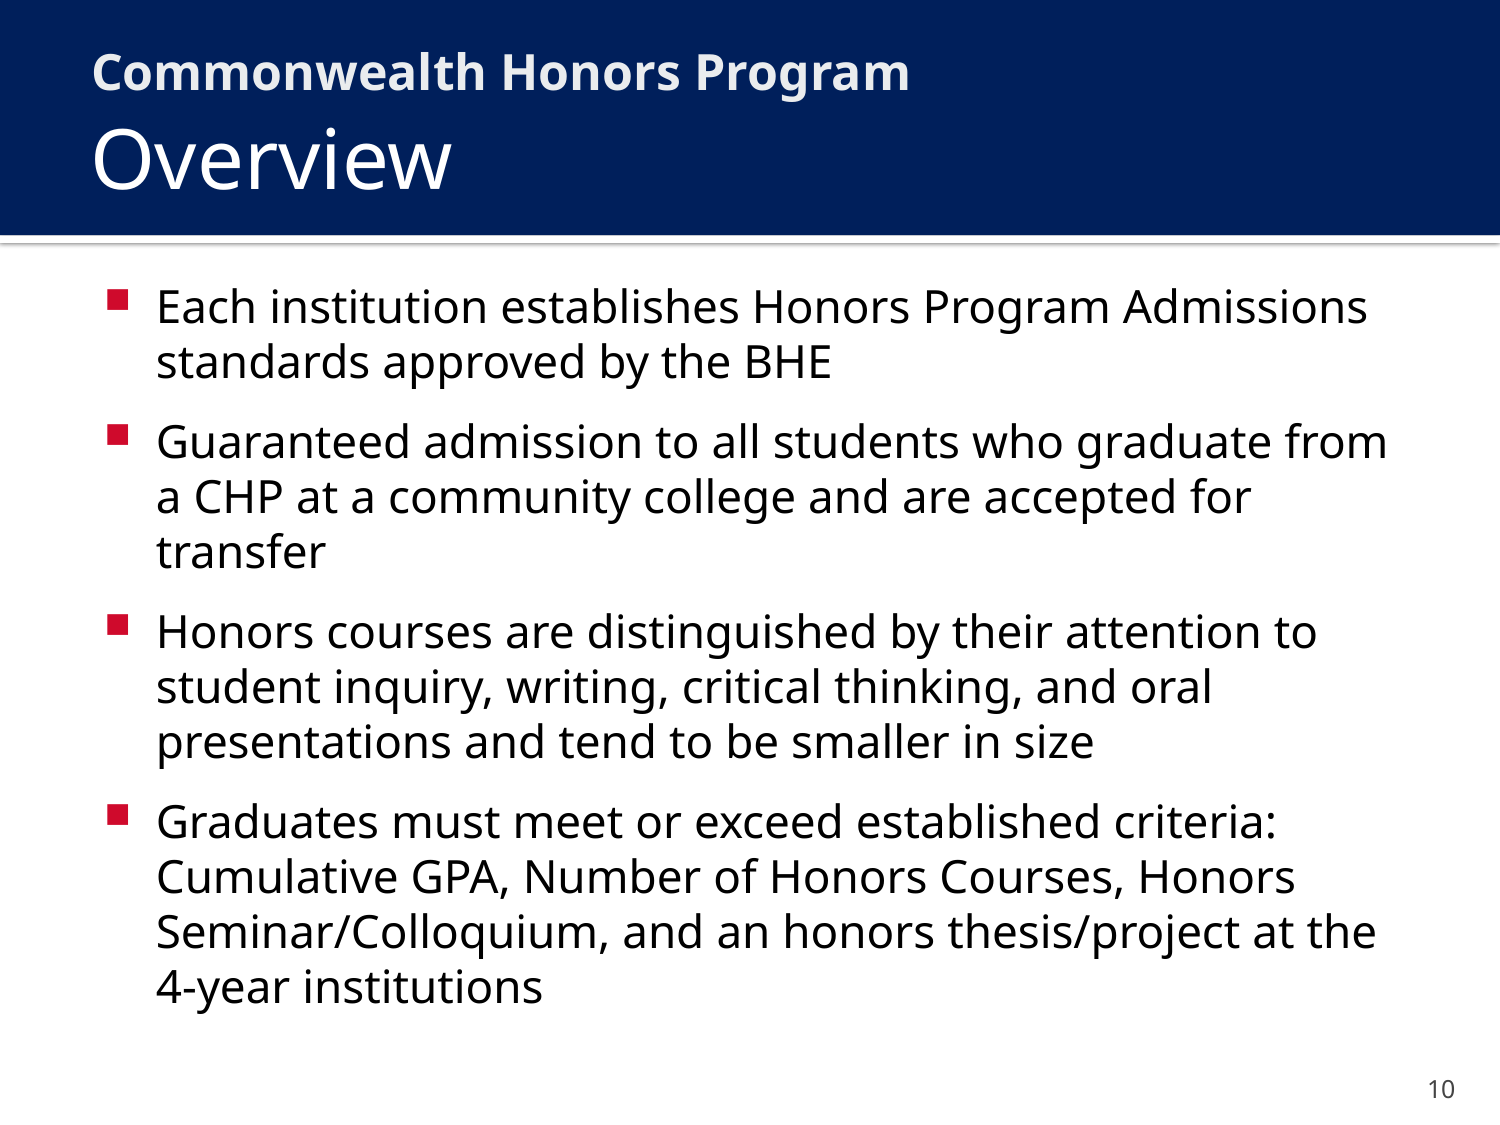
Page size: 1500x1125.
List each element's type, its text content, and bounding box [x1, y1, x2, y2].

list Commonwealth Honors Program [62, 24, 1438, 101]
title Overview [74, 87, 1426, 226]
list Each institution establishes Honors Program Admissions standards approved by the BHE Guaranteed admission to all students who graduate from a CHP at a community college and are accepted for transfer Honors courses are distinguished by their attention to student inquiry, writing, critical thinking, and oral presentations and tend to be smaller in size Graduates must meet or exceed established criteria: Cumulative GPA, Number of Honors Courses, Honors Seminar/Colloquium, and an honors thesis/project at the 4-year institutions [74, 262, 1426, 1022]
